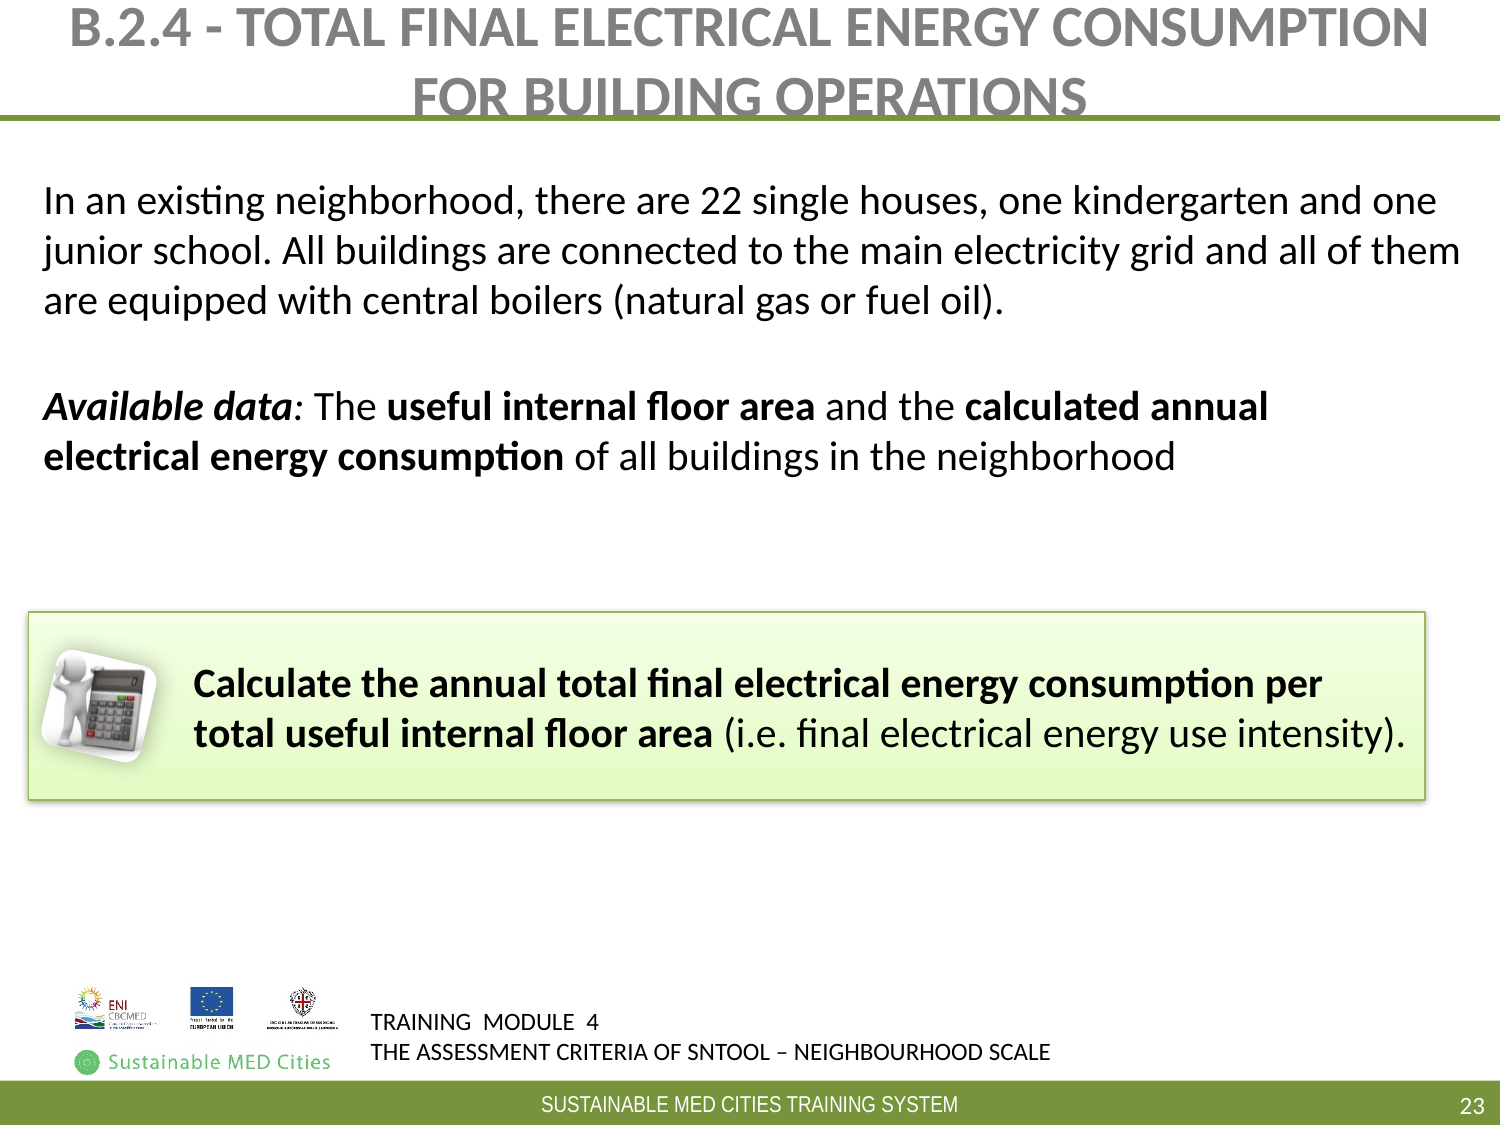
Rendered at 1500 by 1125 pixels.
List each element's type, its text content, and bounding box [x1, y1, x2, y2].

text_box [28, 611, 1426, 801]
picture [62, 978, 356, 1080]
list In an existing neighborhood, there are 22 single houses, one kindergarten and one junior school. All buildings are connected to the main electricity grid and all of them are equipped with central boilers (natural gas or fuel oil). [28, 165, 1488, 338]
text_box Available data: The useful internal floor area and the calculated annual electrical energy consumption of all buildings in the neighborhood [28, 371, 1380, 499]
title B.2.4 - TOTAL FINAL ELECTRICAL ENERGY CONSUMPTION FOR BUILDING OPERATIONS [0, 0, 1500, 117]
slide_number 23 [1399, 1074, 1500, 1125]
